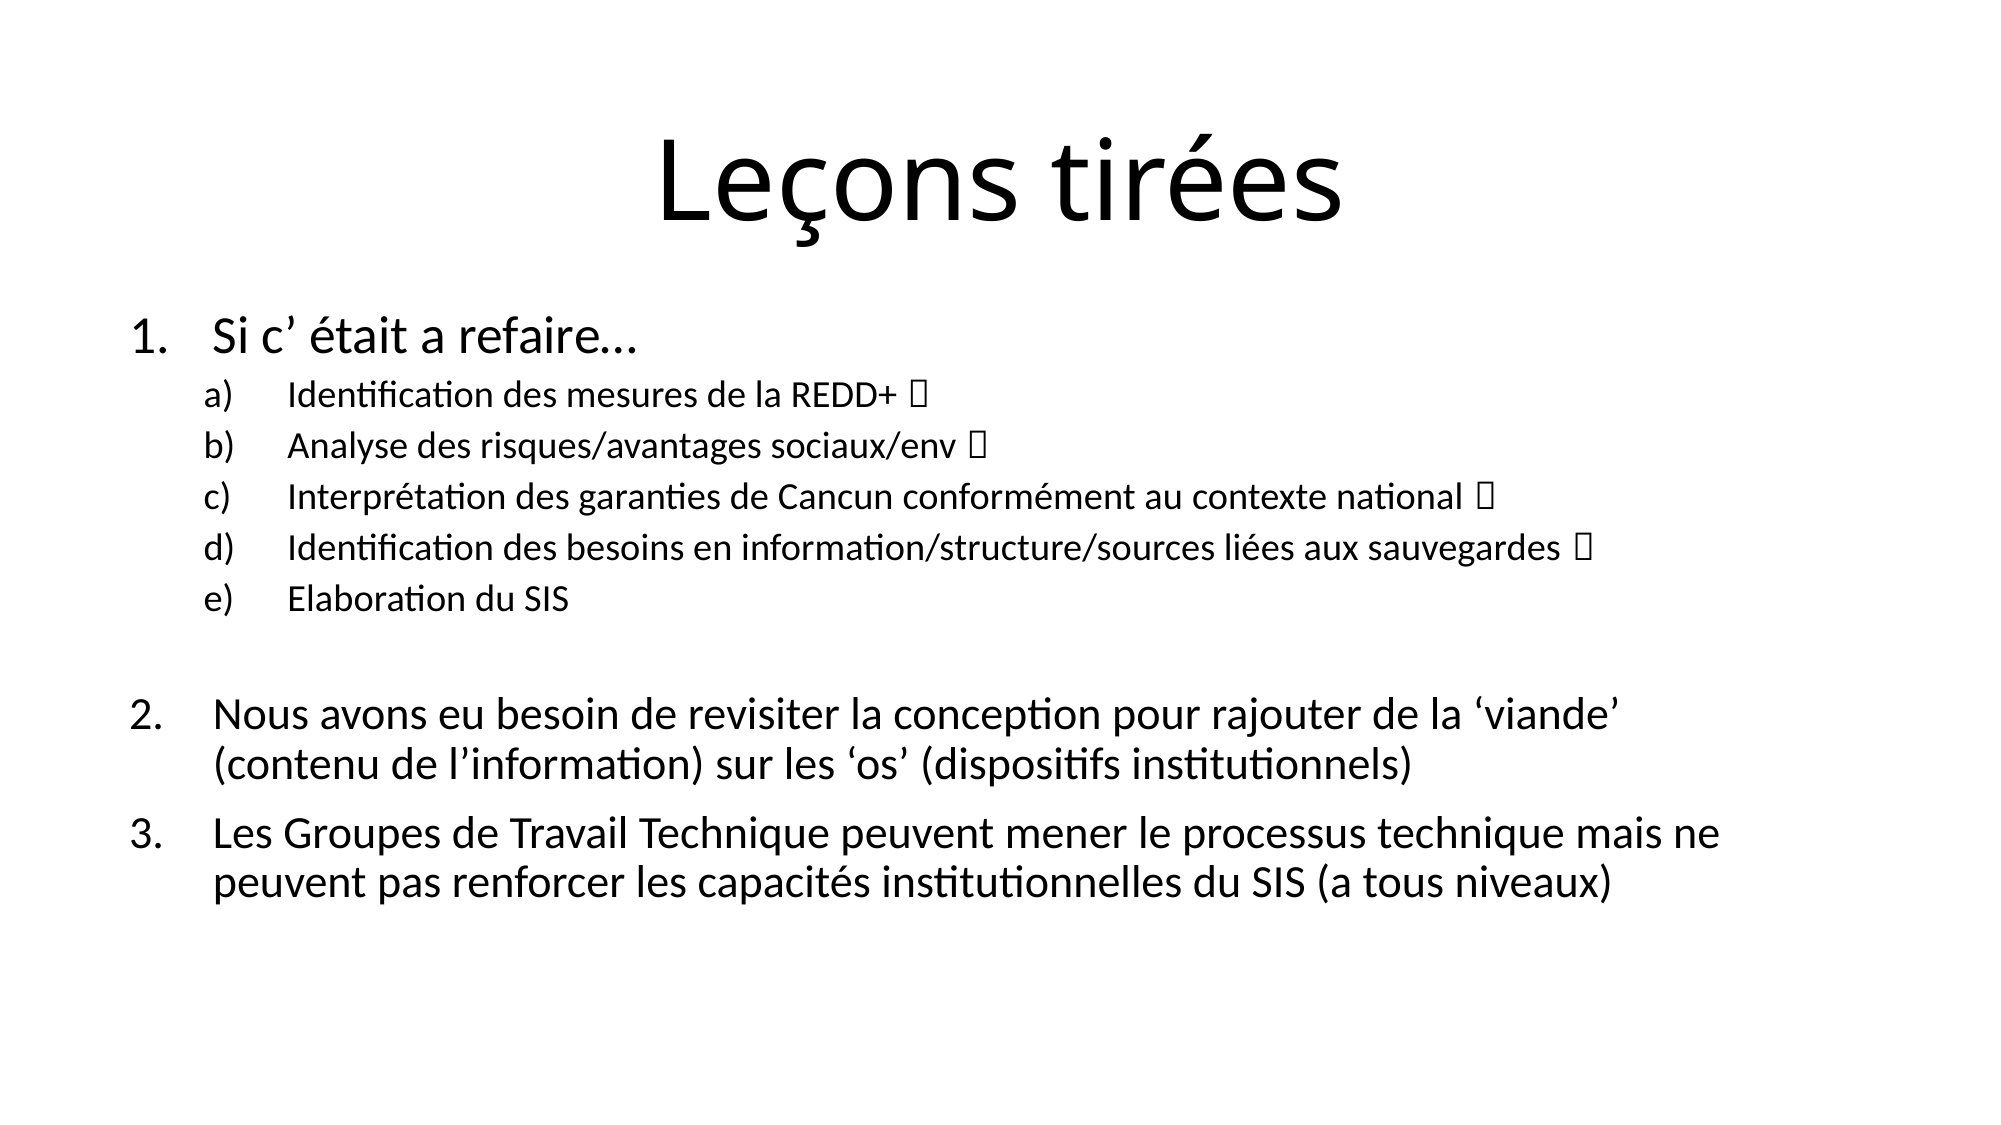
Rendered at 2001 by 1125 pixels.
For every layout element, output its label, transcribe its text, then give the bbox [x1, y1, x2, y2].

subtitle Si c’ était a refaire… Identification des mesures de la REDD+  Analyse des risques/avantages sociaux/env  Interprétation des garanties de Cancun conformément au contexte national  Identification des besoins en information/structure/sources liées aux sauvegardes  Elaboration du SIS Nous avons eu besoin de revisiter la conception pour rajouter de la ‘viande’ (contenu de l’information) sur les ‘os’ (dispositifs institutionnels) Les Groupes de Travail Technique peuvent mener le processus technique mais ne peuvent pas renforcer les capacités institutionnelles du SIS (a tous niveaux) [114, 299, 1750, 927]
title Leçons tirées [249, 64, 1750, 253]
